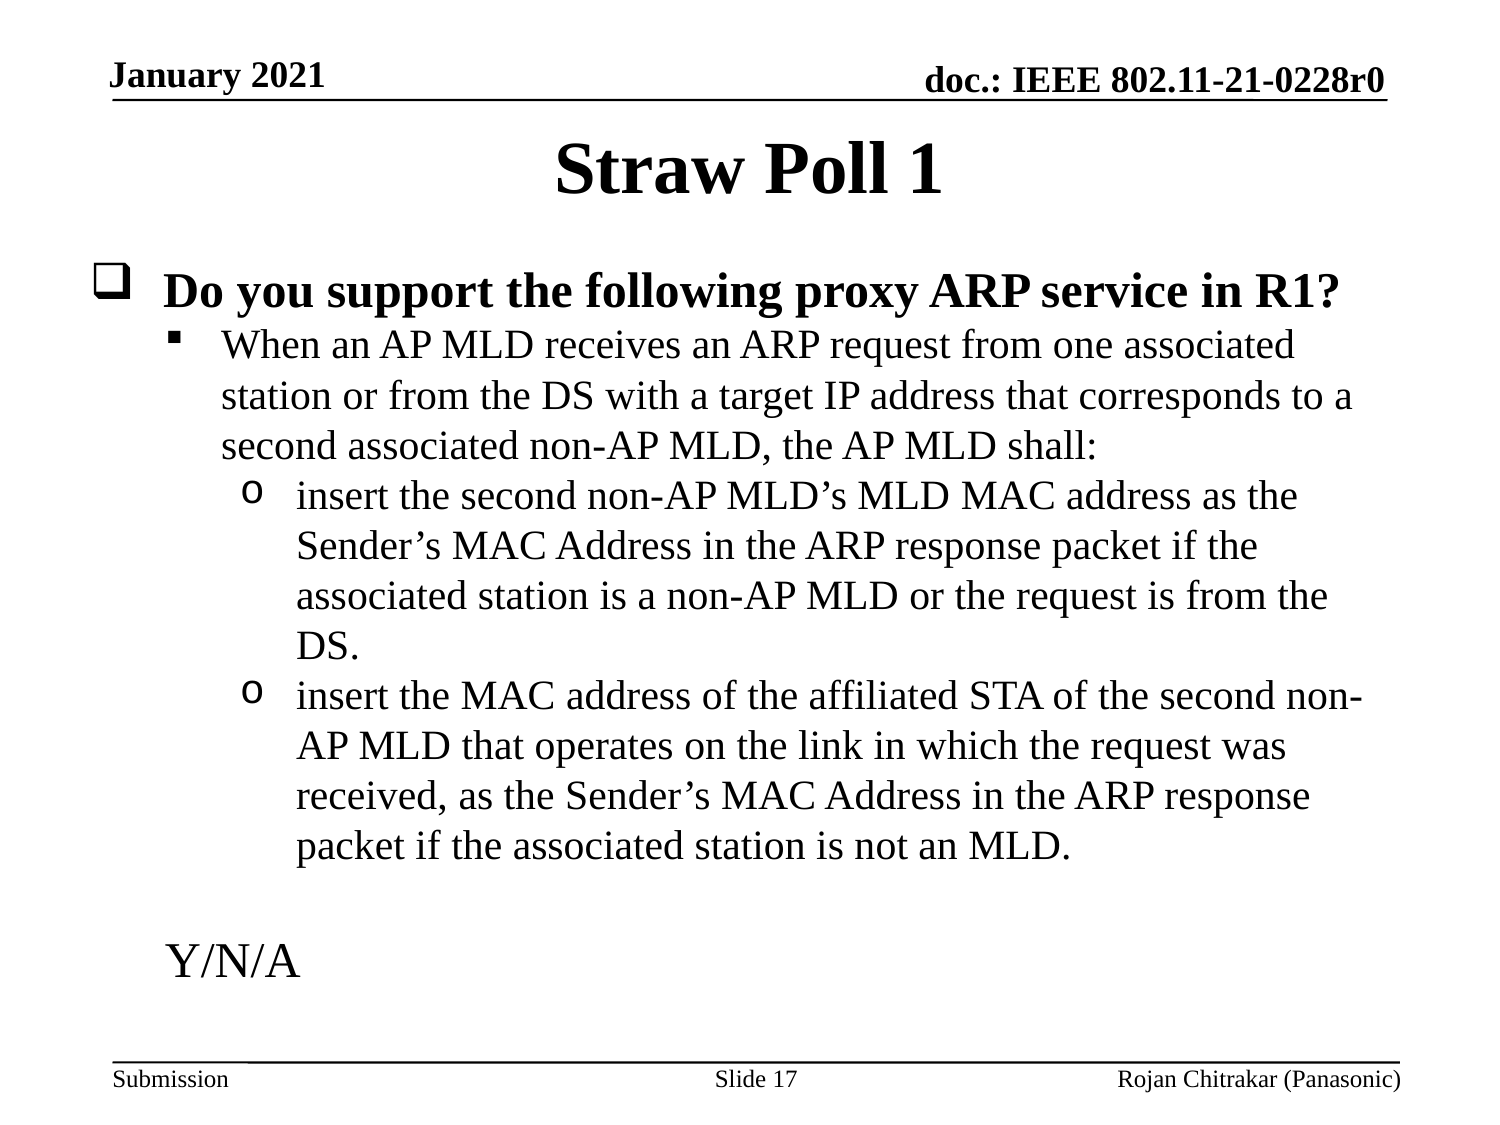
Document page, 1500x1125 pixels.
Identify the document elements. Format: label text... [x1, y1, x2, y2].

footer Rojan Chitrakar (Panasonic) [949, 1061, 1402, 1093]
slide_number Slide 17 [712, 1061, 800, 1093]
text_box Straw Poll 1 [0, 111, 1500, 225]
text_box Do you support the following proxy ARP service in R1? When an AP MLD receives an ARP request from one associated station or from the DS with a target IP address that corresponds to a second associated non-AP MLD, the AP MLD shall: insert the second non-AP MLD’s MLD MAC address as the Sender’s MAC Address in the ARP response packet if the associated station is a non-AP MLD or the request is from the DS. insert the MAC address of the affiliated STA of the second non-AP MLD that operates on the link in which the request was received, as the Sender’s MAC Address in the ARP response packet if the associated station is not an MLD. Y/N/A [75, 249, 1402, 995]
